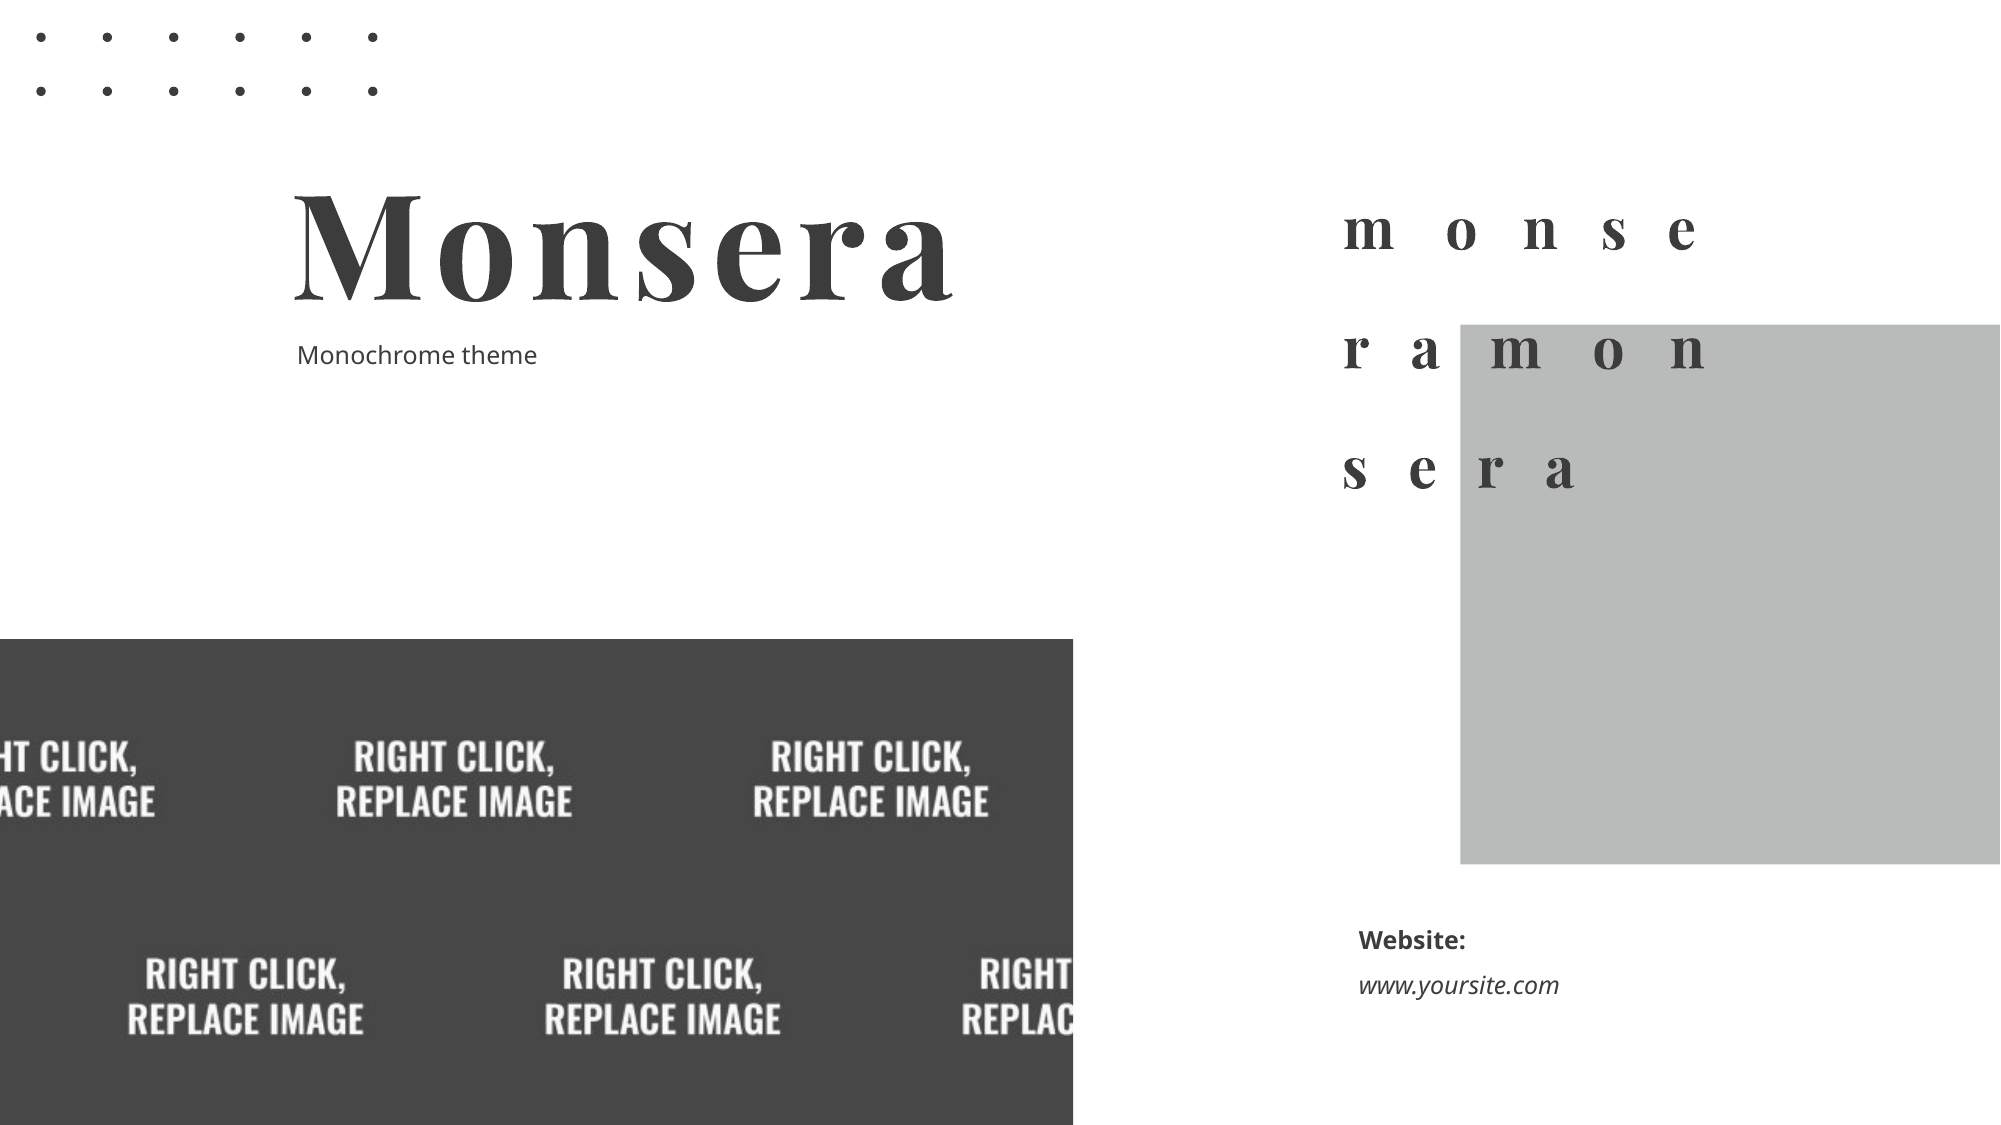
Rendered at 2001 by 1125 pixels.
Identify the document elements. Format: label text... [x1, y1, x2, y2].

text_box [1459, 324, 2000, 865]
picture [0, 639, 1074, 1125]
text_box www.yoursite.com [1344, 962, 1623, 1008]
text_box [1344, 218, 1705, 490]
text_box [294, 196, 953, 303]
text_box Monochrome theme [282, 331, 645, 377]
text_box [36, 32, 378, 97]
text_box Website: [1344, 917, 1501, 962]
